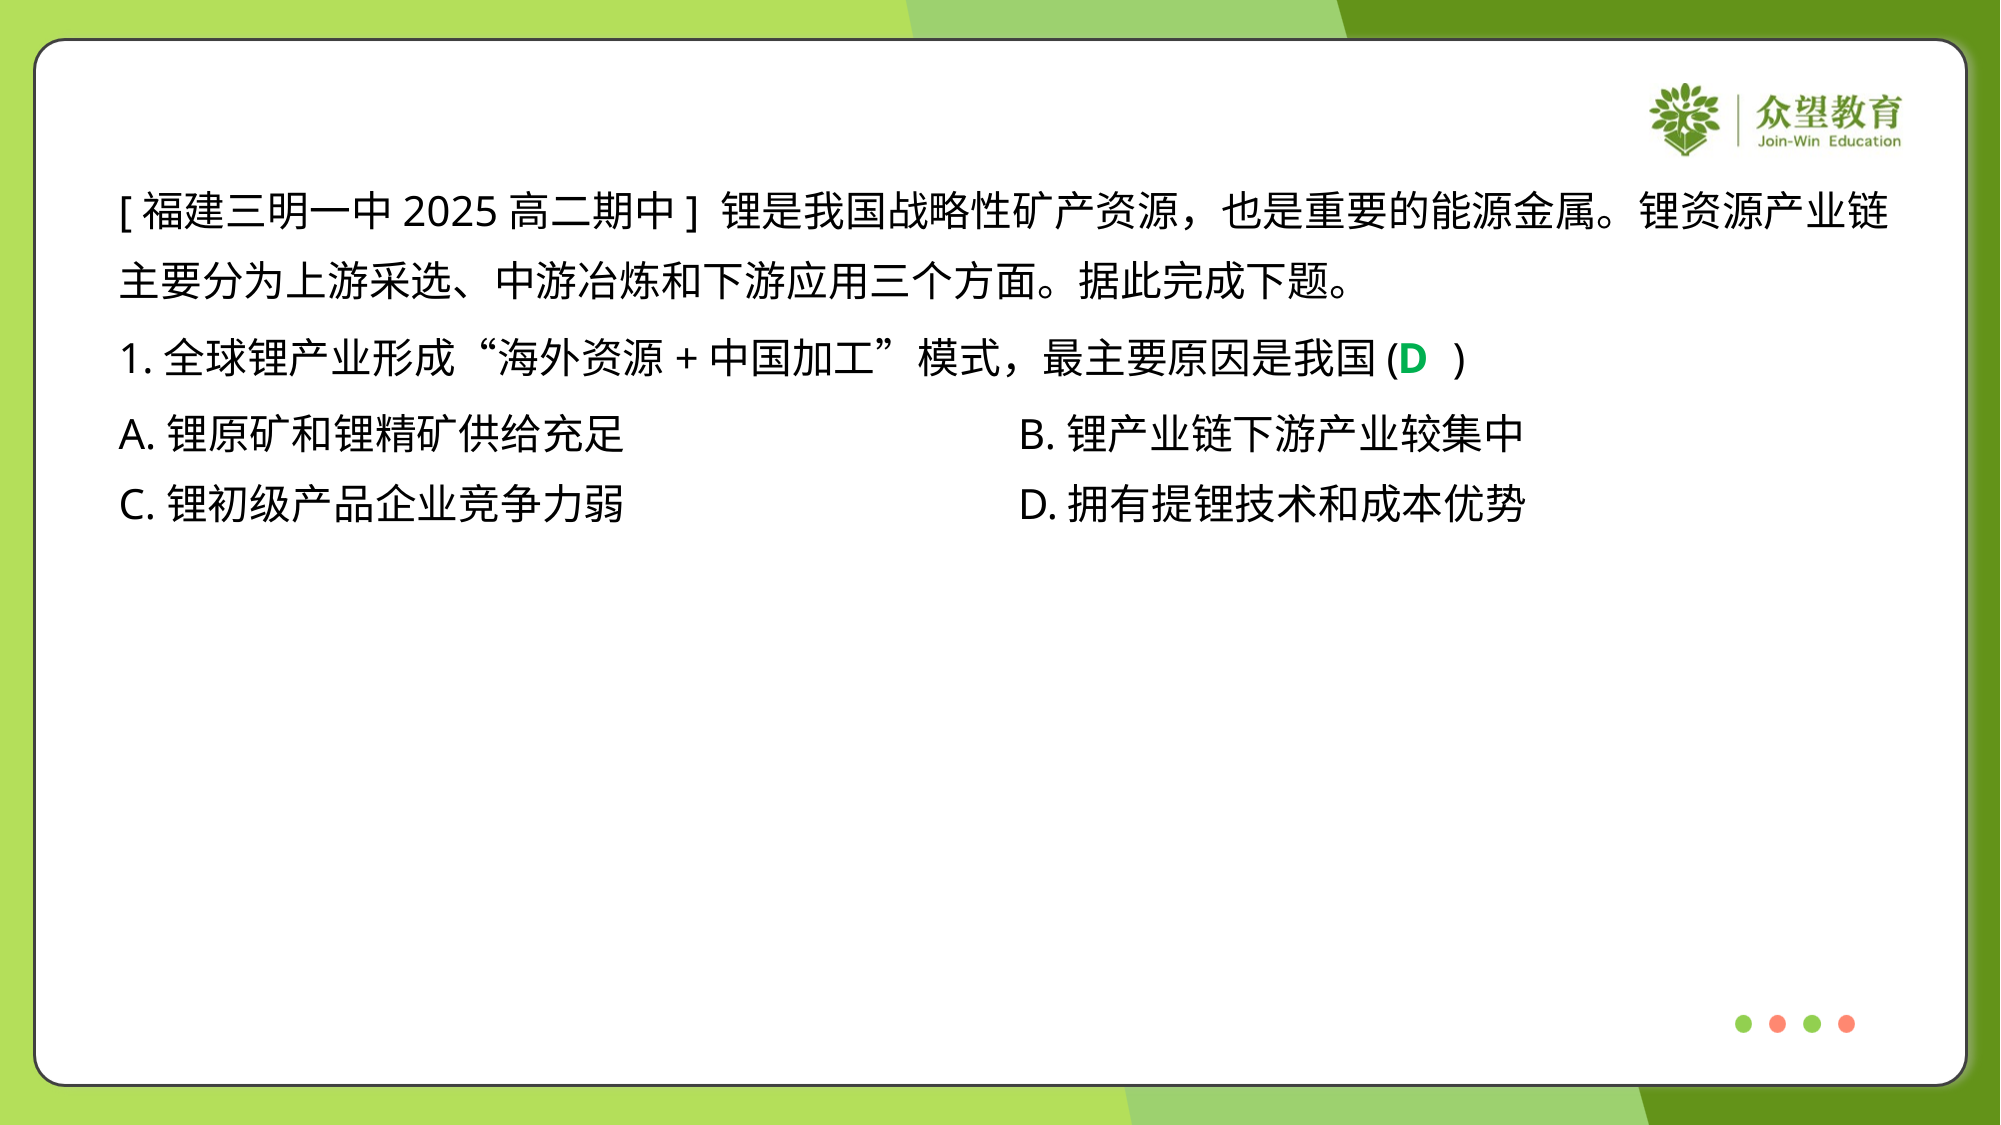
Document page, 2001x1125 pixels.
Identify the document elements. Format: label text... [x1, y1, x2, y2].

text_box A.锂原矿和锂精矿供给充足 B.锂产业链下游产业较集中 C.锂初级产品企业竞争力弱 D.拥有提锂技术和成本优势 [118, 382, 1883, 521]
text_box 1.全球锂产业形成“海外资源+中国加工”模式，最主要原因是我国( ) [118, 306, 1381, 373]
picture [0, 0, 2000, 1125]
text_box [福建三明一中2025高二期中] 锂是我国战略性矿产资源，也是重要的能源金属。锂资源产业链 主要分为上游采选、中游冶炼和下游应用三个方面。据此完成下题。 [118, 159, 1883, 298]
text_box 1.全球锂产业形成“海外资源+中国加工”模式，最主要原因是我国( ) [1445, 306, 1883, 373]
text_box D [1381, 306, 1445, 374]
